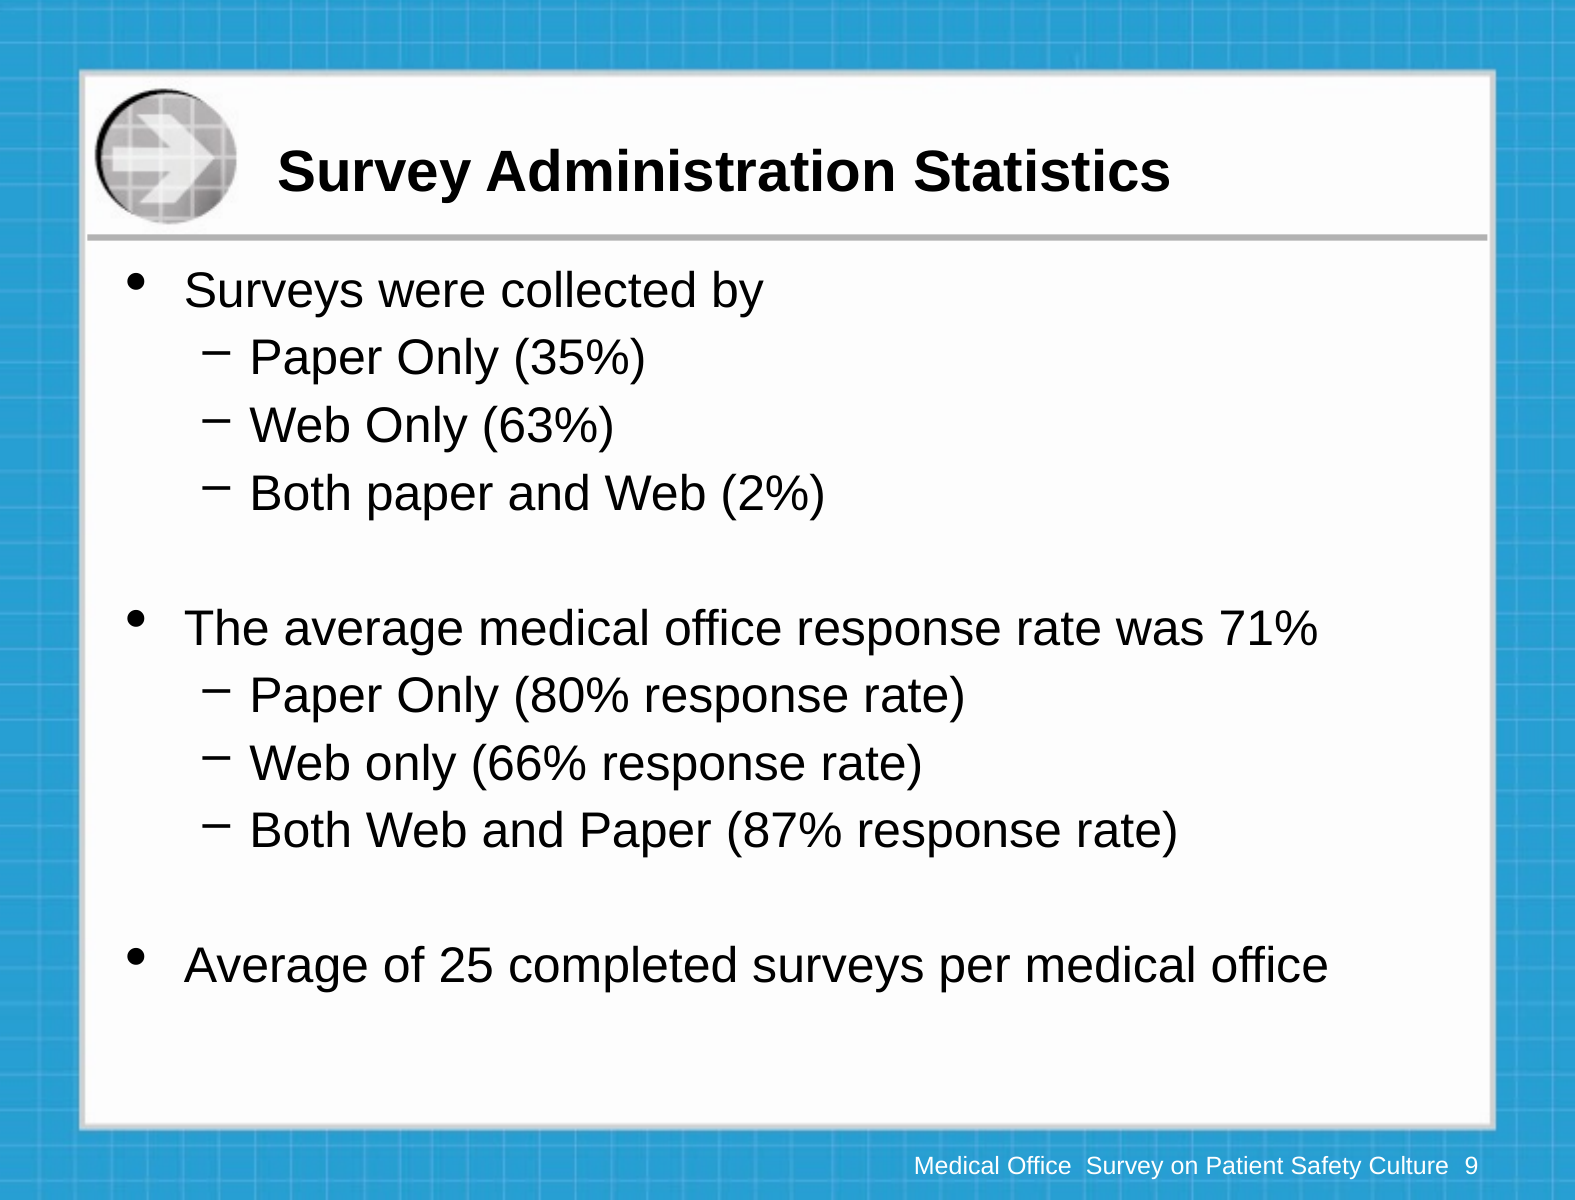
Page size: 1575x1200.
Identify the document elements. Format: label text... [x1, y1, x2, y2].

picture [0, 0, 1575, 1200]
title Survey Administration Statistics [262, 87, 1497, 249]
list Surveys were collected by Paper Only (35%) Web Only (63%) Both paper and Web (2%) The average medical office response rate was 71% Paper Only (80% response rate) Web only (66% response rate) Both Web and Paper (87% response rate) Average of 25 completed surveys per medical office [112, 249, 1501, 1073]
